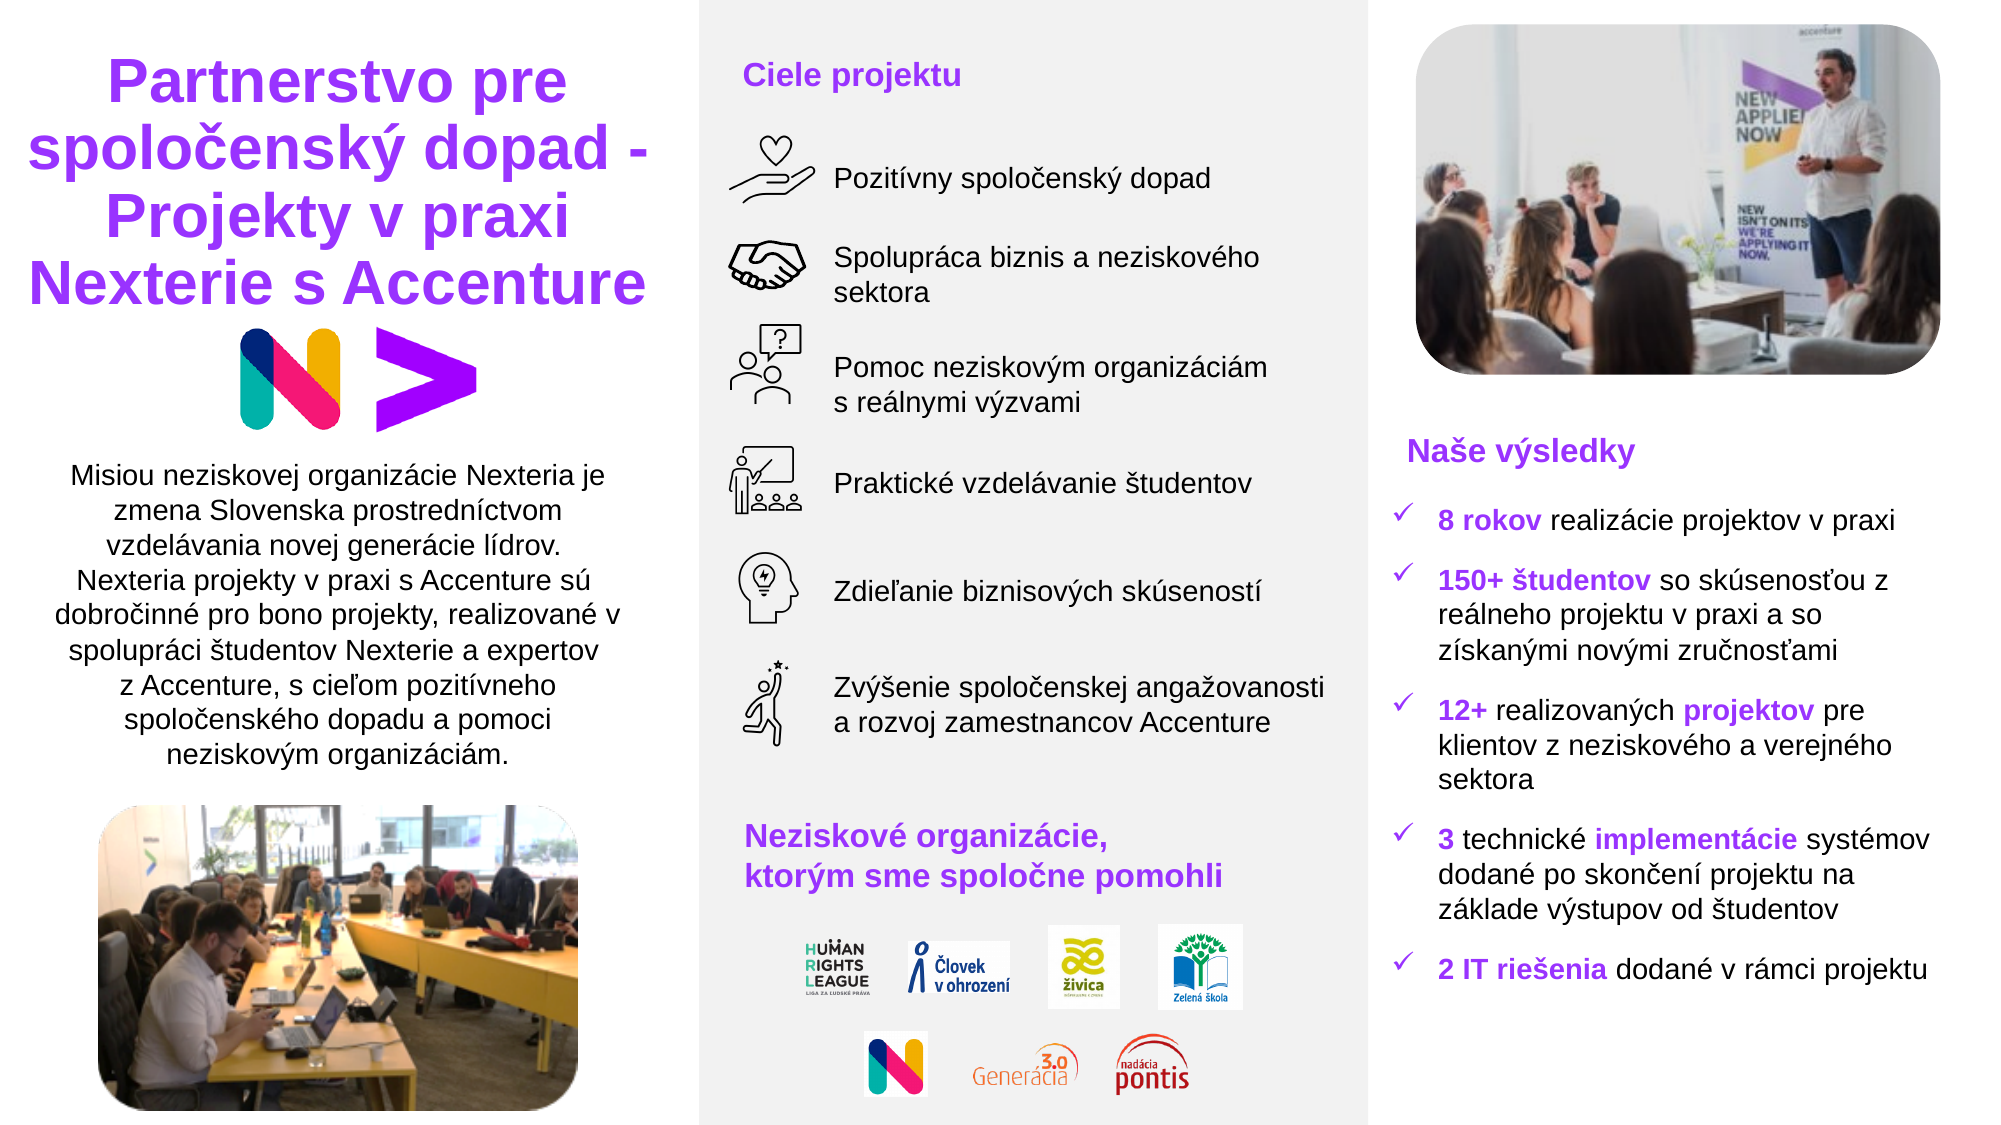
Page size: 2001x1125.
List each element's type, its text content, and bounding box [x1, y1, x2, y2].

text_box Pozitívny spoločenský dopad [833, 158, 1337, 231]
text_box [728, 240, 807, 291]
picture [1048, 925, 1120, 1009]
text_box Neziskové organizácie, ktorým sme spoločne pomohli [729, 807, 1239, 902]
text_box Partnerstvo pre spoločenský dopad - Projekty v praxi Nexterie s Accenture [3, 0, 673, 335]
text_box Misiou neziskovej organizácie Nexteria je zmena Slovenska prostredníctvom vzdelávania novej generácie lídrov. Nexteria projekty v praxi s Accenture sú dobročinné pro bono projekty, realizované v spolupráci študentov Nexterie a expertov z Accenture, s cieľom pozitívneho spoločenského dopadu a pomoci neziskovým organizáciám. [38, 448, 638, 779]
picture [726, 547, 811, 632]
text_box Pomoc neziskovým organizáciám s reálnymi výzvami [833, 348, 1452, 420]
picture [232, 314, 349, 434]
text_box Praktické vzdelávanie študentov [833, 464, 1322, 536]
picture [98, 805, 578, 1111]
picture [908, 941, 1010, 993]
picture [718, 316, 814, 412]
picture [368, 322, 481, 434]
picture [723, 437, 807, 522]
picture [1415, 24, 1941, 375]
picture [720, 657, 814, 751]
text_box Zdieľanie biznisových skúseností [833, 572, 1322, 645]
picture [973, 1043, 1078, 1085]
text_box Naše výsledky [1392, 422, 1661, 477]
picture [726, 122, 818, 214]
text_box Ciele projektu [727, 45, 978, 101]
text_box 8 rokov realizácie projektov v praxi 150+ študentov so skúsenosťou z reálneho projektu v praxi a so získanými novými zručnosťami 12+ realizovaných projektov pre klientov z neziskového a verejného sektora 3 technické implementácie systémov dodané po skončení projektu na základe výstupov od študentov 2 IT riešenia dodané v rámci projektu [1376, 493, 1974, 993]
text_box Zvýšenie spoločenskej angažovanosti a rozvoj zamestnancov Accenture [833, 668, 1281, 741]
text_box Spolupráca biznis a neziskového sektora [833, 238, 1322, 339]
picture [806, 939, 870, 995]
picture [1158, 924, 1243, 1010]
text_box [698, 0, 1369, 1125]
picture [864, 1031, 928, 1097]
picture [1099, 1011, 1205, 1117]
